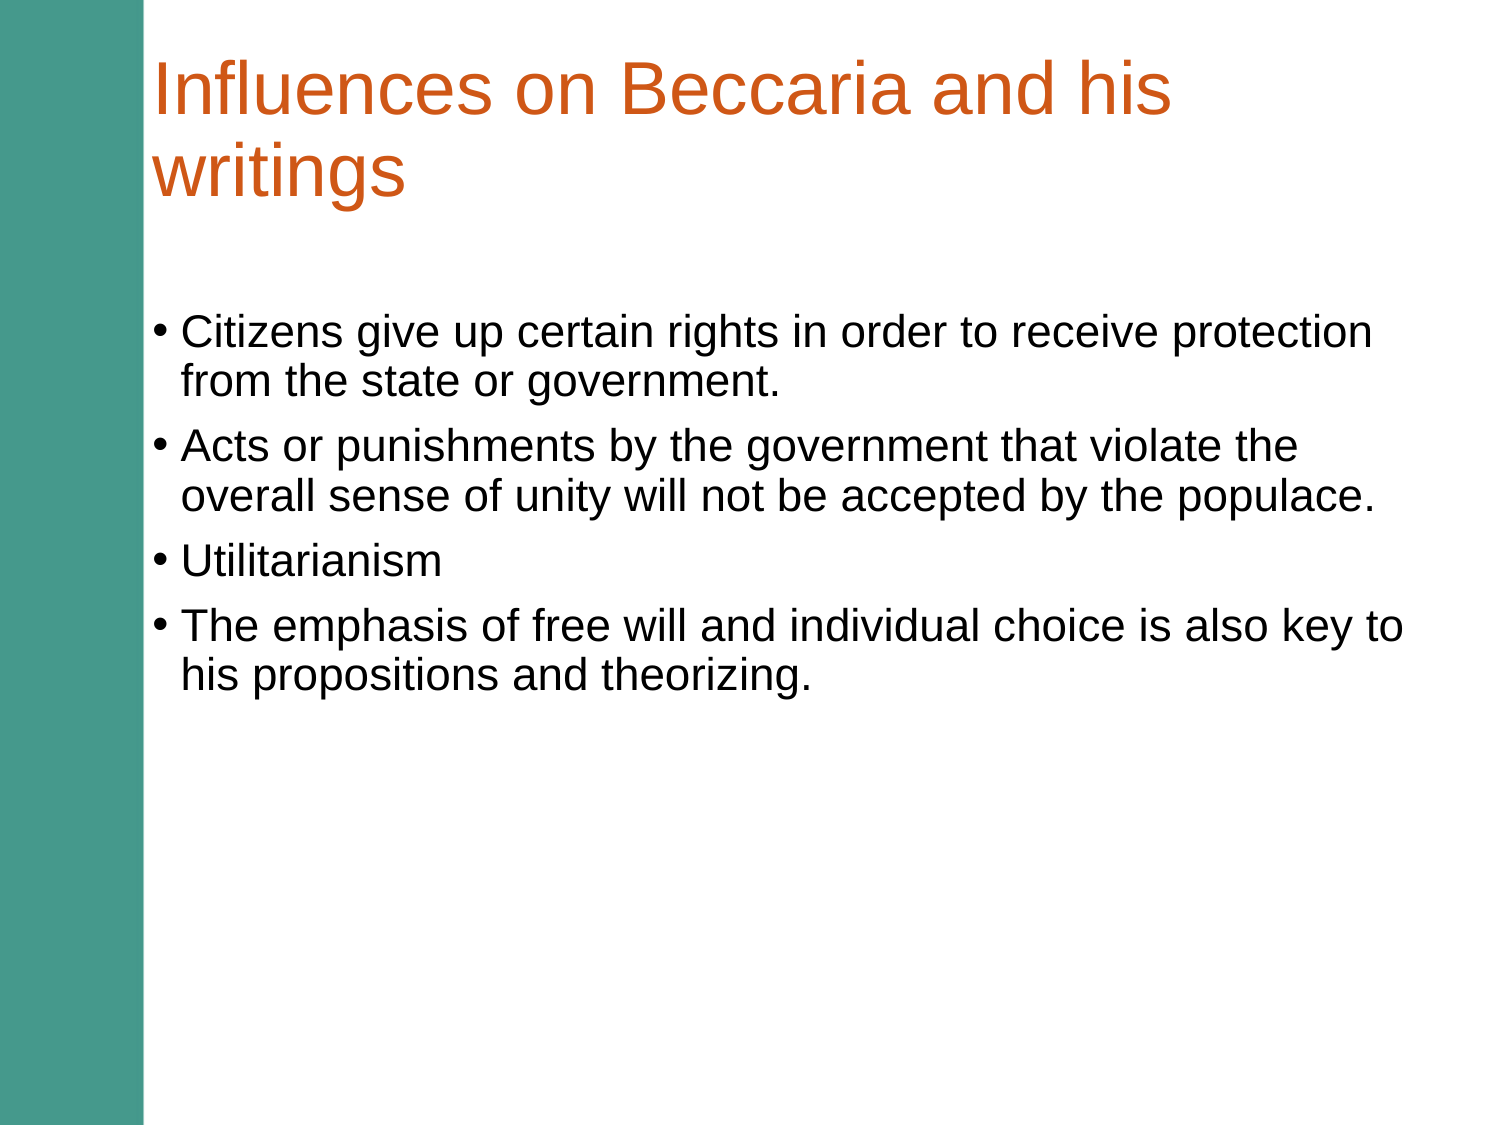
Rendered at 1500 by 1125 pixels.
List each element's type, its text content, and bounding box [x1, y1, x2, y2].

list Citizens give up certain rights in order to receive protection from the state or government. Acts or punishments by the government that violate the overall sense of unity will not be accepted by the populace. Utilitarianism The emphasis of free will and individual choice is also key to his propositions and theorizing. [137, 299, 1432, 1014]
picture [0, 0, 1500, 1125]
title Influences on Beccaria and his writings [137, 37, 1432, 225]
